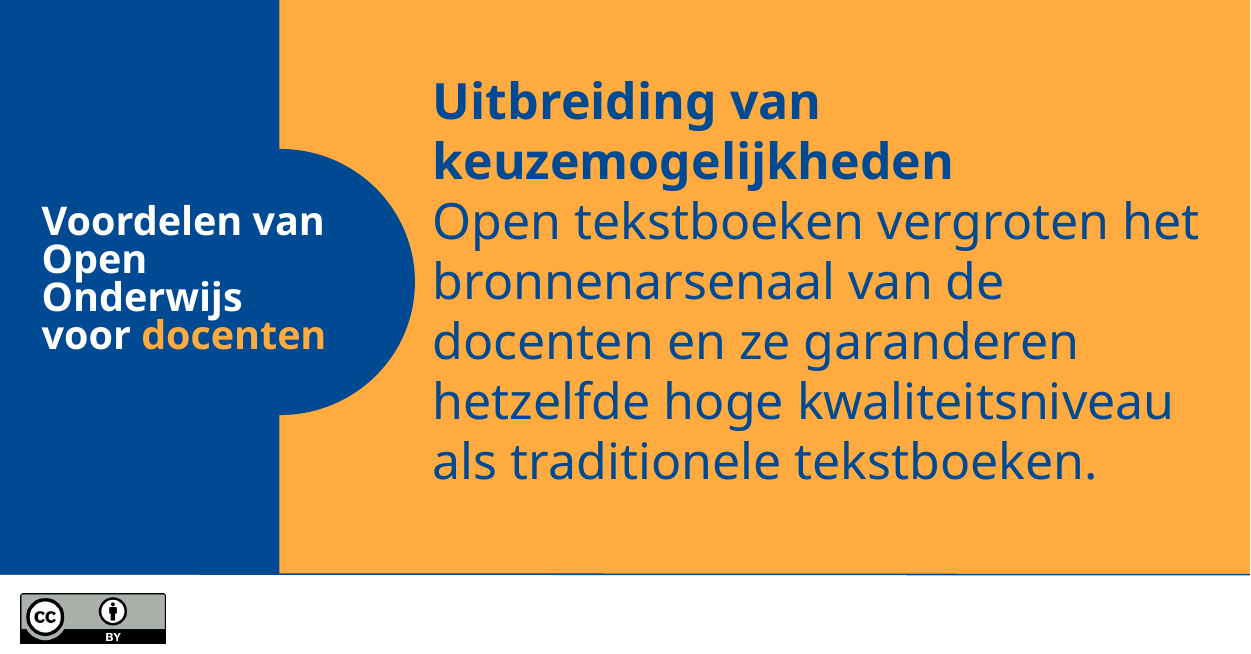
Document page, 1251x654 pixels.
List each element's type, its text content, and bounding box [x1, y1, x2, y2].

text_box Voordelen van Open Onderwijs voor docenten [26, 190, 367, 372]
text_box [181, 148, 415, 416]
picture [20, 592, 166, 645]
text_box [0, 0, 280, 573]
text_box [0, 582, 1250, 654]
text_box Uitbreiding van keuzemogelijkheden Open tekstboeken vergroten het bronnenarsenaal van de docenten en ze garanderen hetzelfde hoge kwaliteitsniveau als traditionele tekstboeken. [417, 54, 1243, 505]
